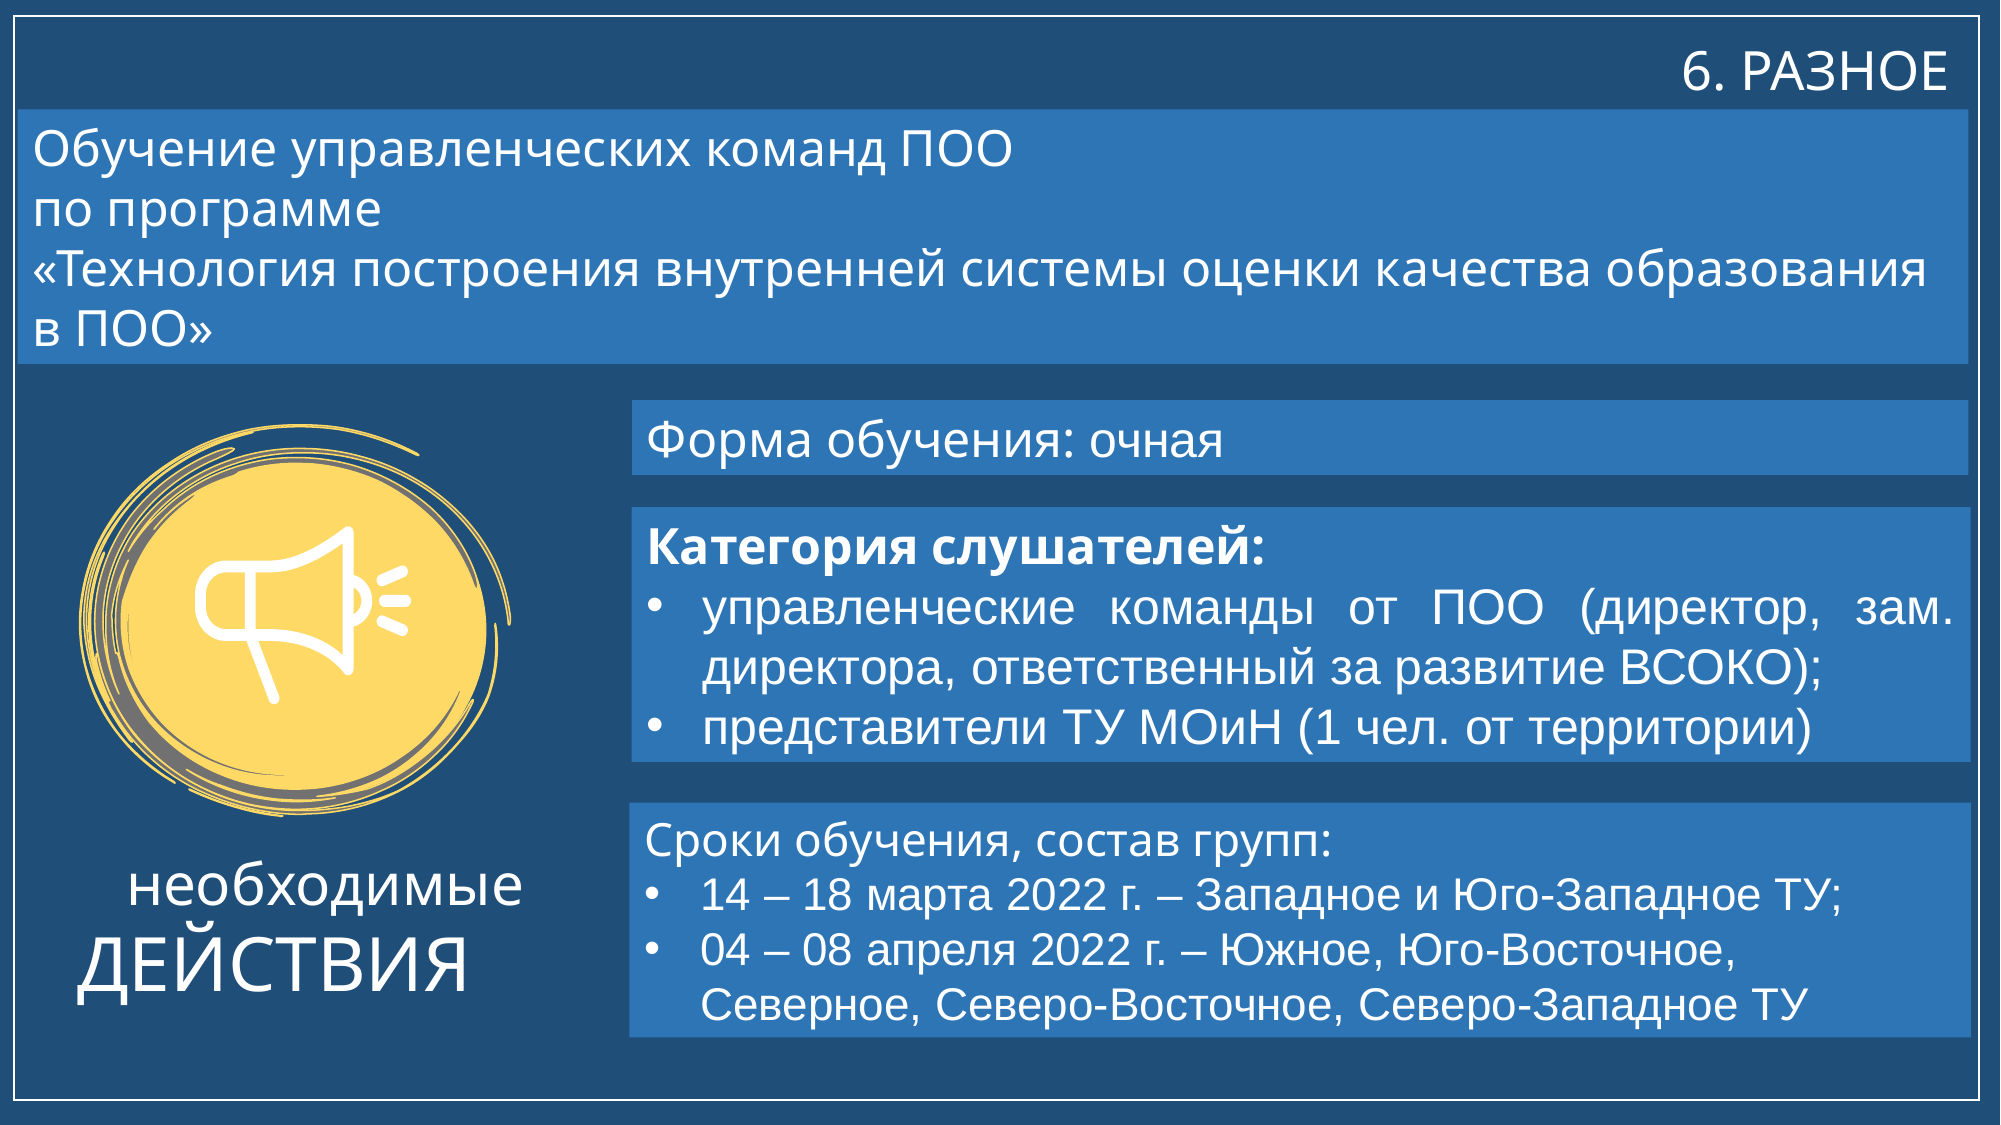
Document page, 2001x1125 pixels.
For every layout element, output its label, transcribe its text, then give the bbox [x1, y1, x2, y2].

text_box необходимые ДЕЙСТВИЯ [62, 839, 588, 1014]
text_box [194, 526, 411, 705]
text_box Обучение управленческих команд ПОО по программе «Технология построения внутренней системы оценки качества образования в ПОО» [17, 109, 1969, 364]
text_box Категория слушателей: управленческие команды от ПОО (директор, зам. директора, ответственный за развитие ВСОКО); представители ТУ МОиН (1 чел. от территории) [631, 507, 1971, 762]
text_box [77, 424, 511, 817]
text_box Форма обучения: очная [632, 400, 1969, 475]
text_box [13, 15, 1980, 1101]
text_box Сроки обучения, состав групп: 14 – 18 марта 2022 г. – Западное и Юго-Западное ТУ; 04 – 08 апреля 2022 г. – Южное, Юго-Восточное, Северное, Северо-Восточное, Северо-Западное ТУ [629, 802, 1971, 1038]
